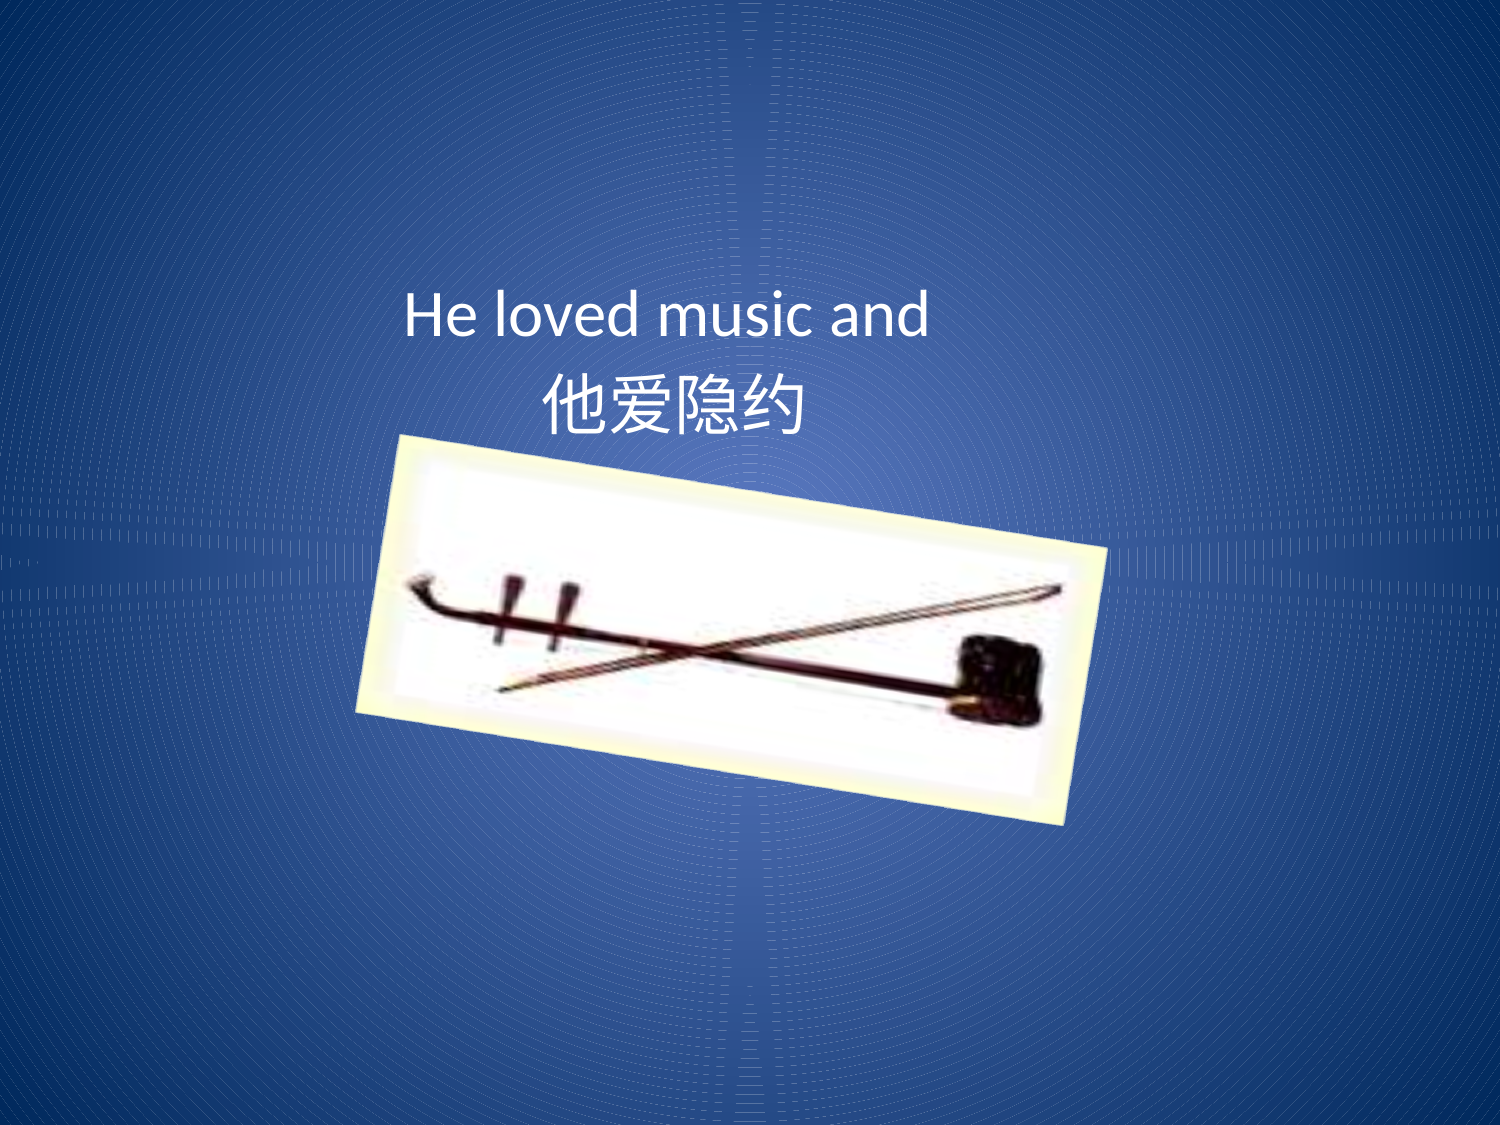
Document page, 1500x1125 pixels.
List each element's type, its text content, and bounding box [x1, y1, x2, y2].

list He loved music and 他爱隐约 [0, 262, 1351, 1006]
picture [357, 270, 1106, 989]
